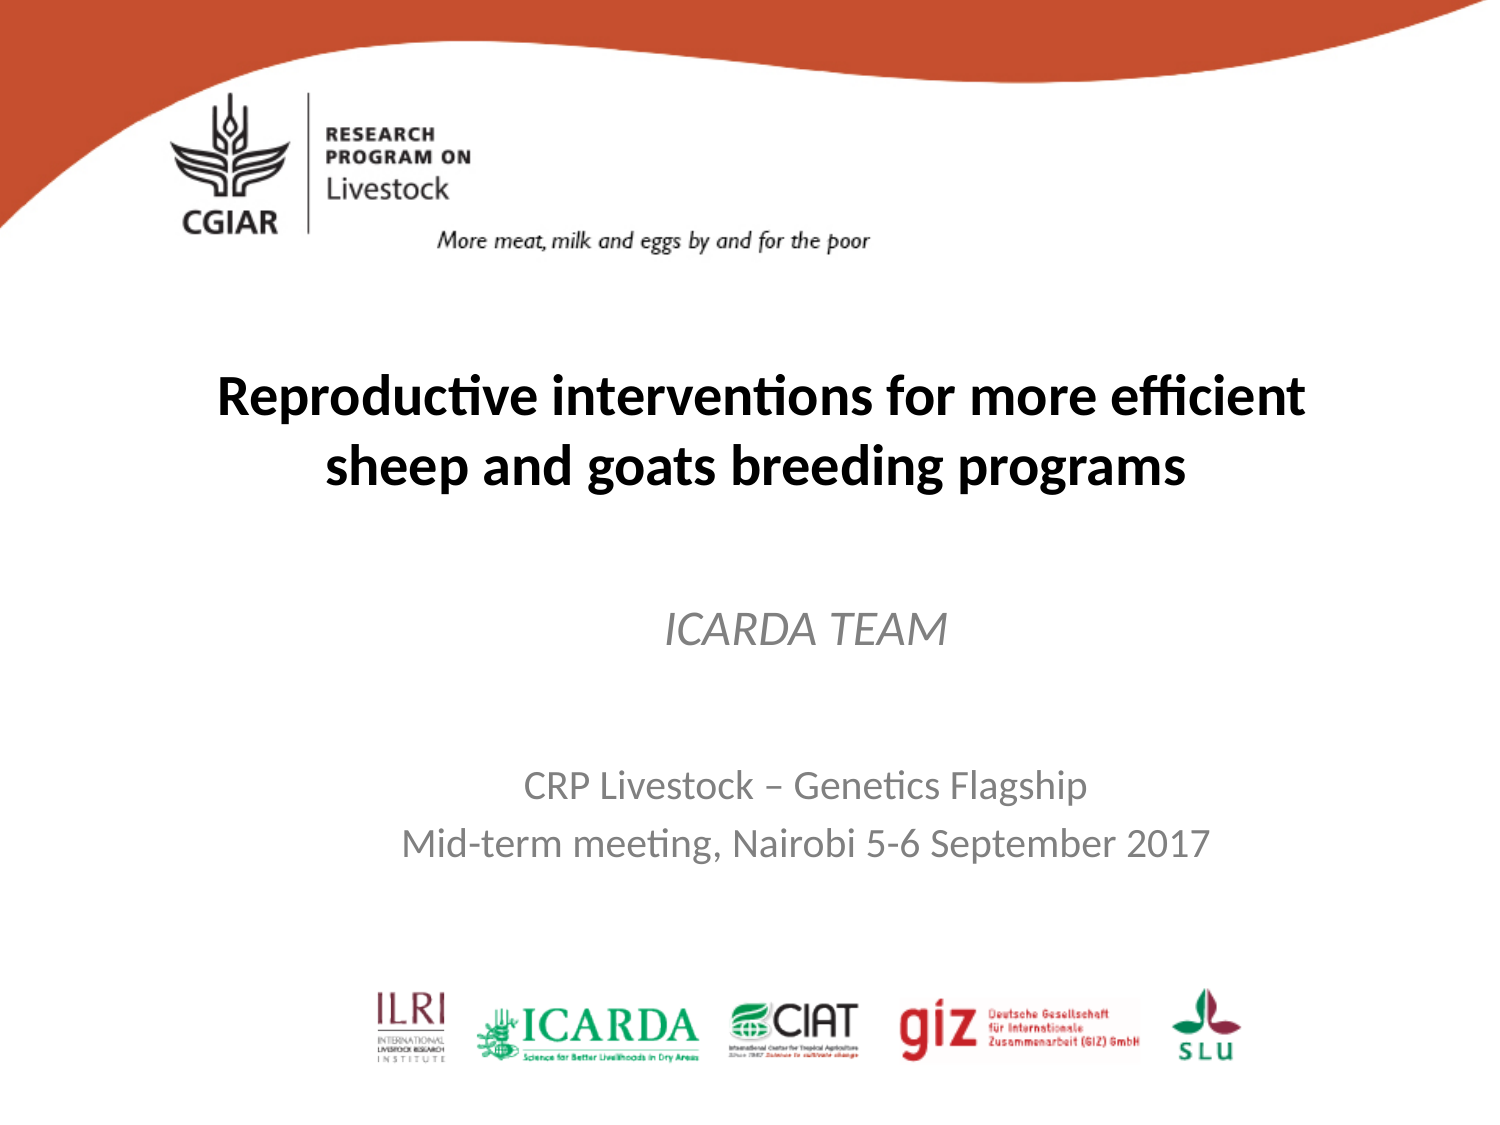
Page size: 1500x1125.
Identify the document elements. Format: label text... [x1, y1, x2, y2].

list ICARDA TEAM [287, 587, 1325, 669]
picture [0, 0, 1500, 272]
list CRP Livestock – Genetics Flagship Mid-term meeting, Nairobi 5-6 September 2017 [287, 750, 1325, 875]
list Reproductive interventions for more efficient sheep and goats breeding programs [125, 350, 1400, 507]
picture [352, 974, 1277, 1084]
